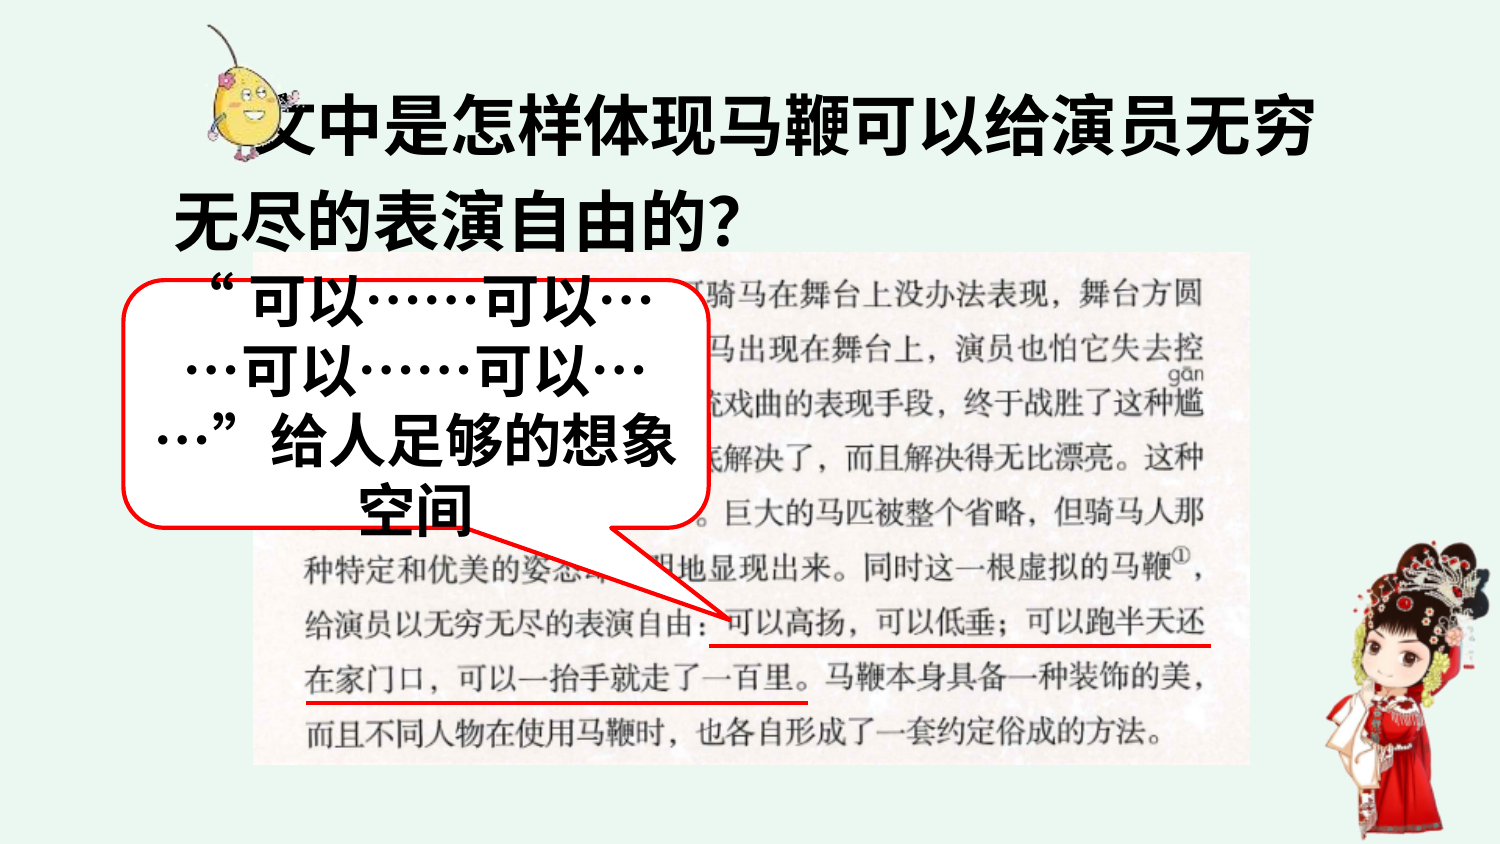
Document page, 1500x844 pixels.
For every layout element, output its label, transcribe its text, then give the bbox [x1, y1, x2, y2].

text_box “可以……可以……可以……可以……”给人足够的想象空间 [121, 278, 248, 530]
text_box 文中是怎样体现马鞭可以给演员无穷无尽的表演自由的？ [158, 60, 1376, 268]
picture [1317, 535, 1500, 842]
picture [253, 252, 1251, 765]
picture [200, 19, 306, 167]
